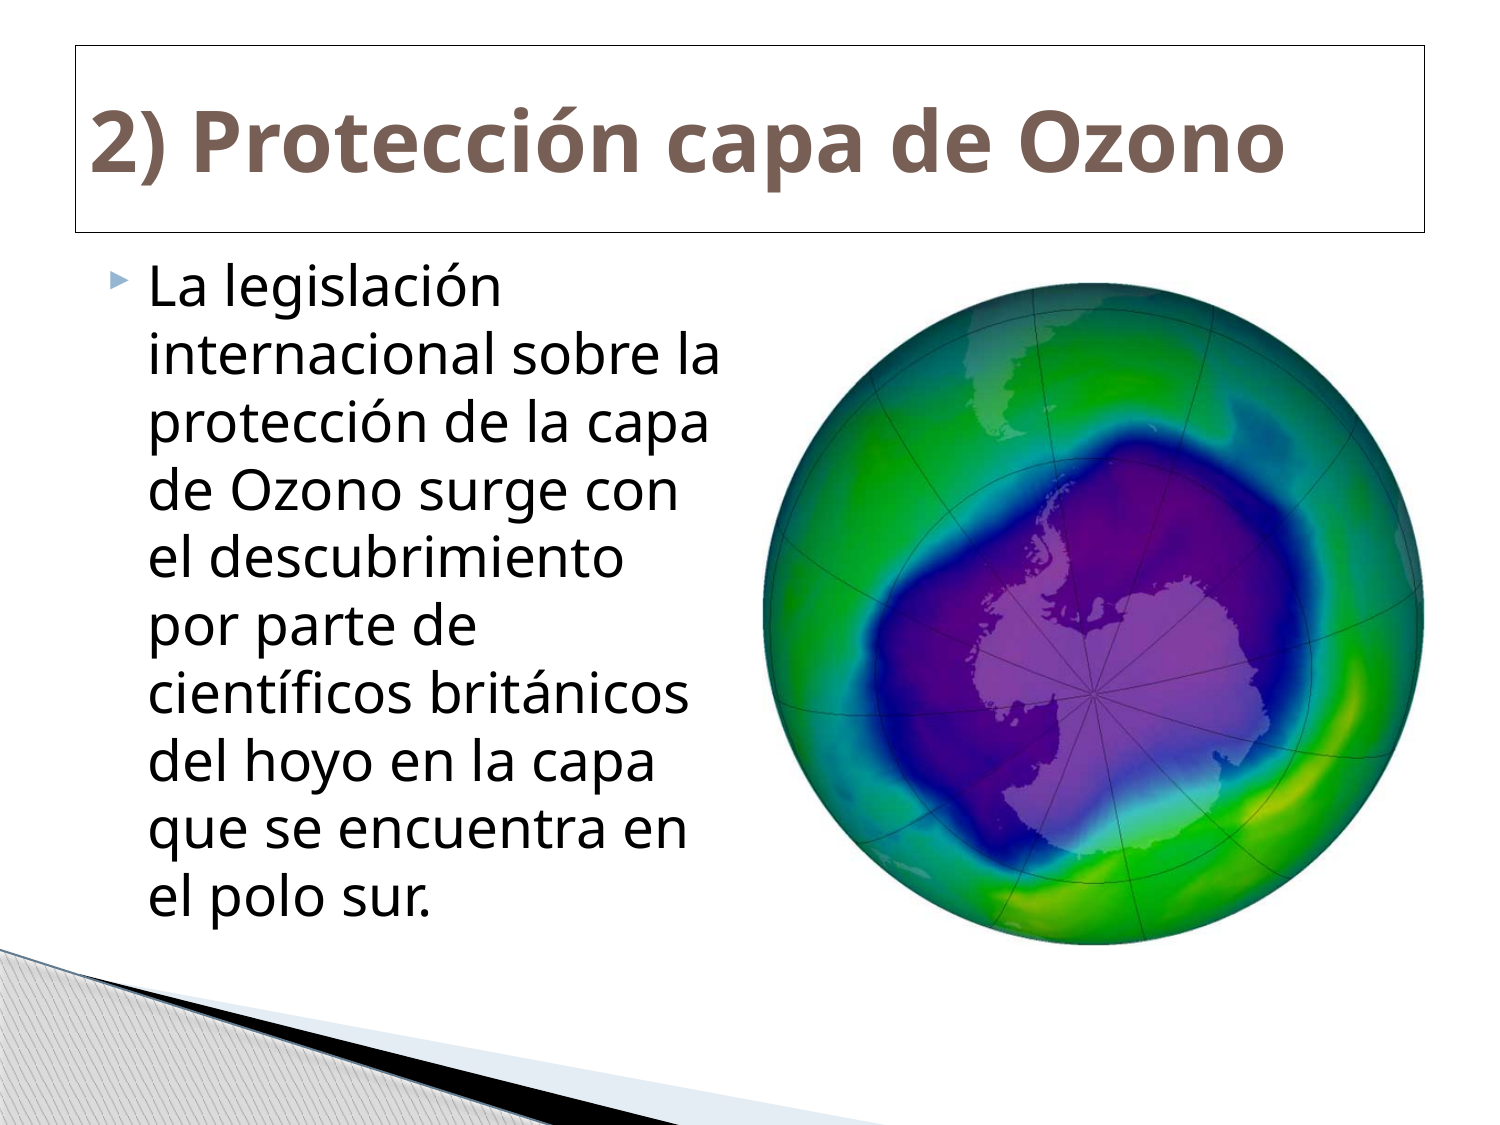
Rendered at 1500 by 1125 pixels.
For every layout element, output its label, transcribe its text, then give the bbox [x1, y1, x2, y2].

list La legislación internacional sobre la protección de la capa de Ozono surge con el descubrimiento por parte de científicos británicos del hoyo en la capa que se encuentra en el polo sur. [75, 243, 738, 986]
title 2) Protección capa de Ozono [75, 45, 1425, 233]
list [762, 282, 1426, 946]
